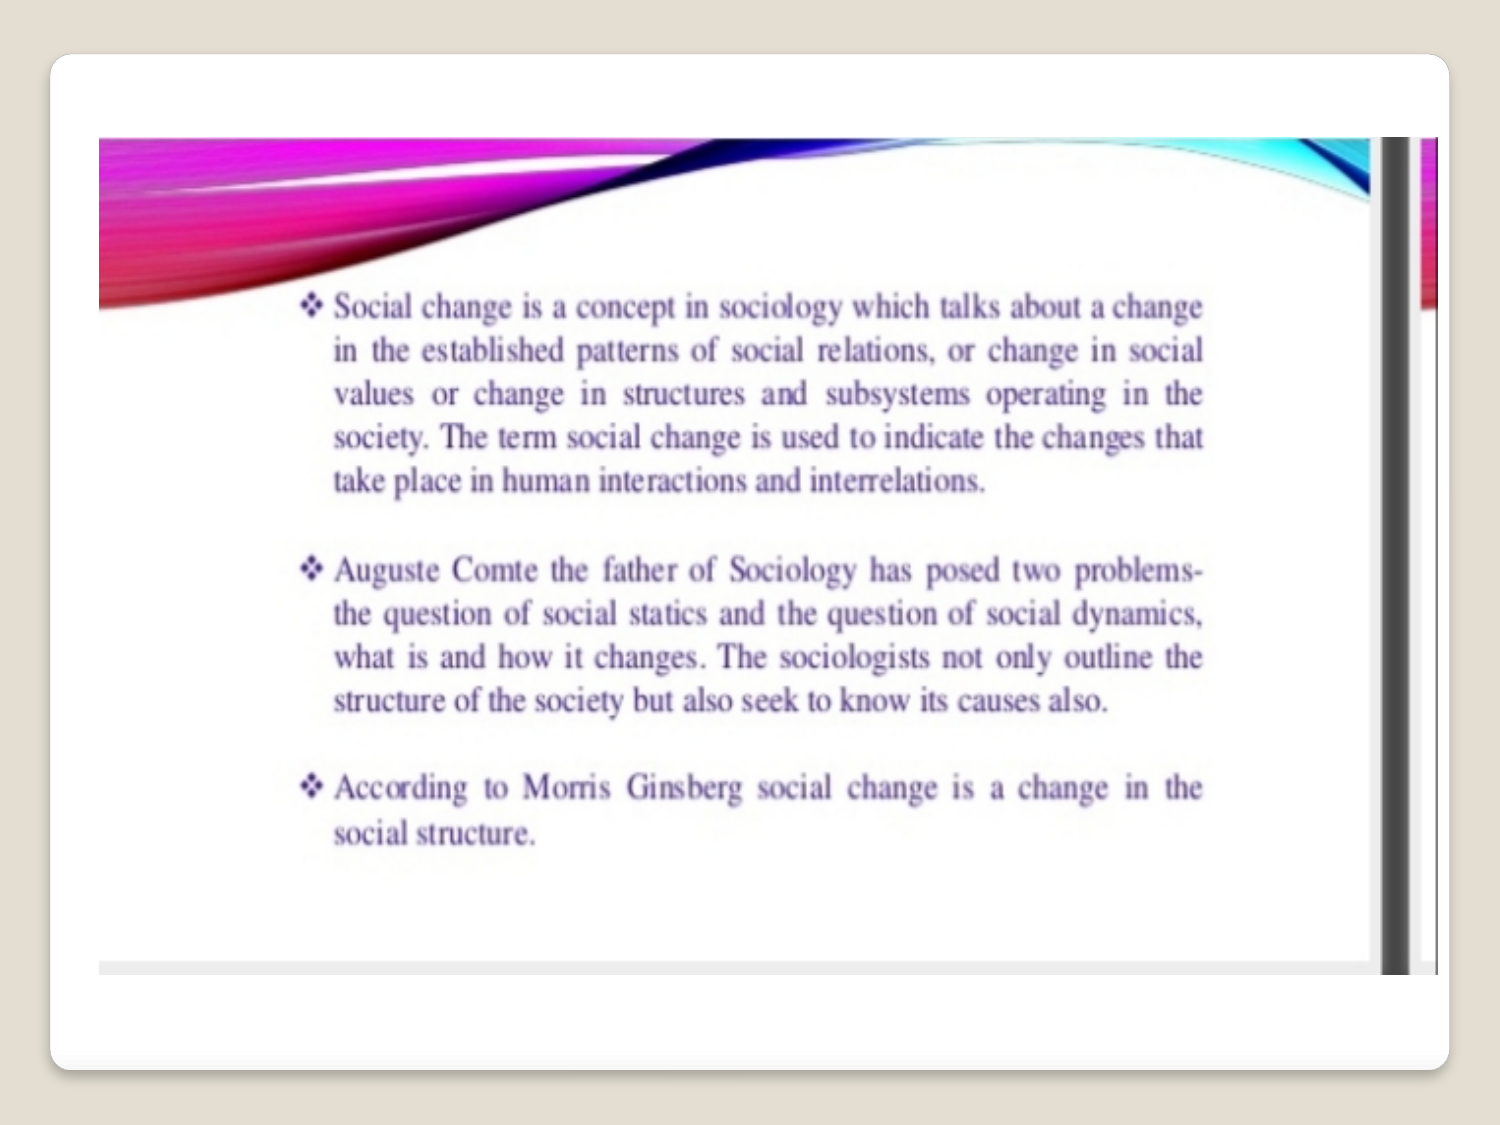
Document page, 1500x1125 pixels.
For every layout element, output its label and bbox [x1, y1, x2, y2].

picture [99, 137, 1438, 976]
